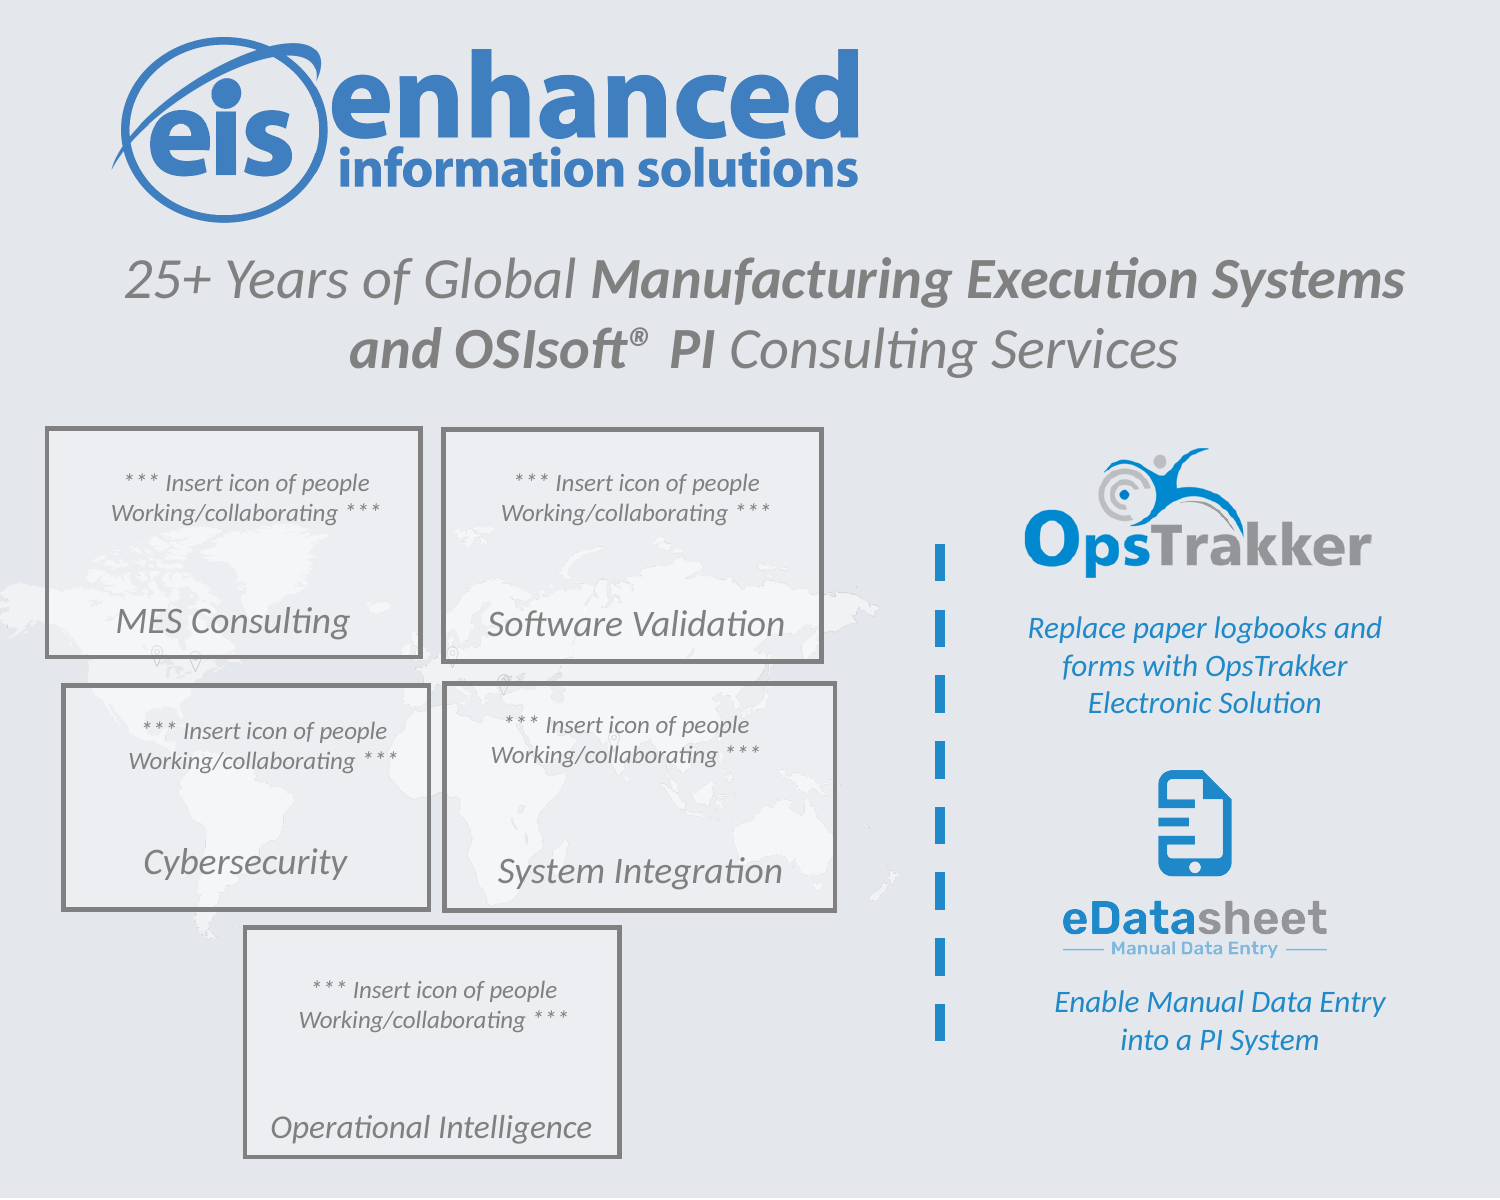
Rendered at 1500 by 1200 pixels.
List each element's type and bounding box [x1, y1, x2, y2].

picture [0, 0, 1500, 1200]
text_box [0, 452, 905, 952]
text_box [0, 428, 466, 657]
text_box [413, 683, 869, 911]
text_box [17, 685, 473, 911]
text_box [198, 927, 665, 1158]
text_box [401, 429, 872, 662]
